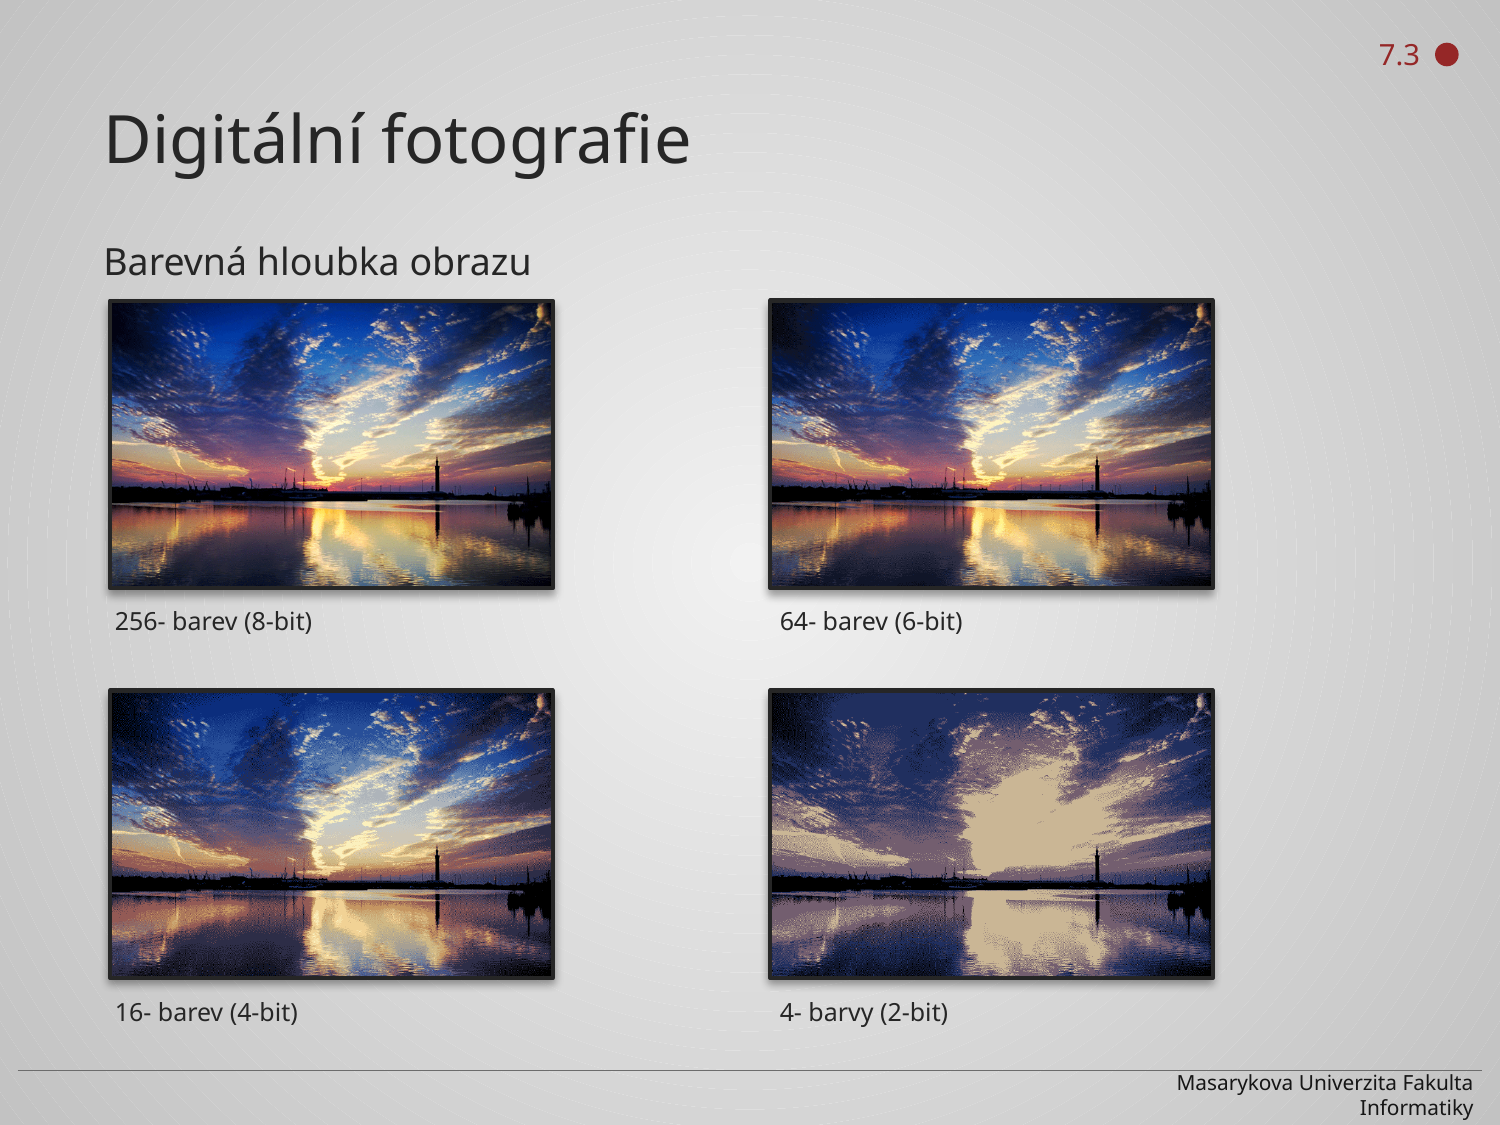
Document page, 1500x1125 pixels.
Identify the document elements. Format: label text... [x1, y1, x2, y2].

footer Masarykova Univerzita Fakulta Informatiky [1092, 1065, 1489, 1125]
picture [771, 302, 1211, 587]
text_box 256- barev (8-bit) [100, 597, 340, 643]
text_box 16- barev (4-bit) [100, 989, 340, 1035]
picture [111, 302, 551, 587]
text_box 7.3 [1364, 29, 1459, 79]
text_box Barevná hloubka obrazu [88, 230, 1436, 290]
text_box Digitální fotografie [88, 89, 1436, 230]
picture [111, 692, 551, 977]
text_box 4- barvy (2-bit) [764, 989, 1005, 1035]
text_box 64- barev (6-bit) [764, 597, 1005, 643]
picture [771, 692, 1211, 977]
